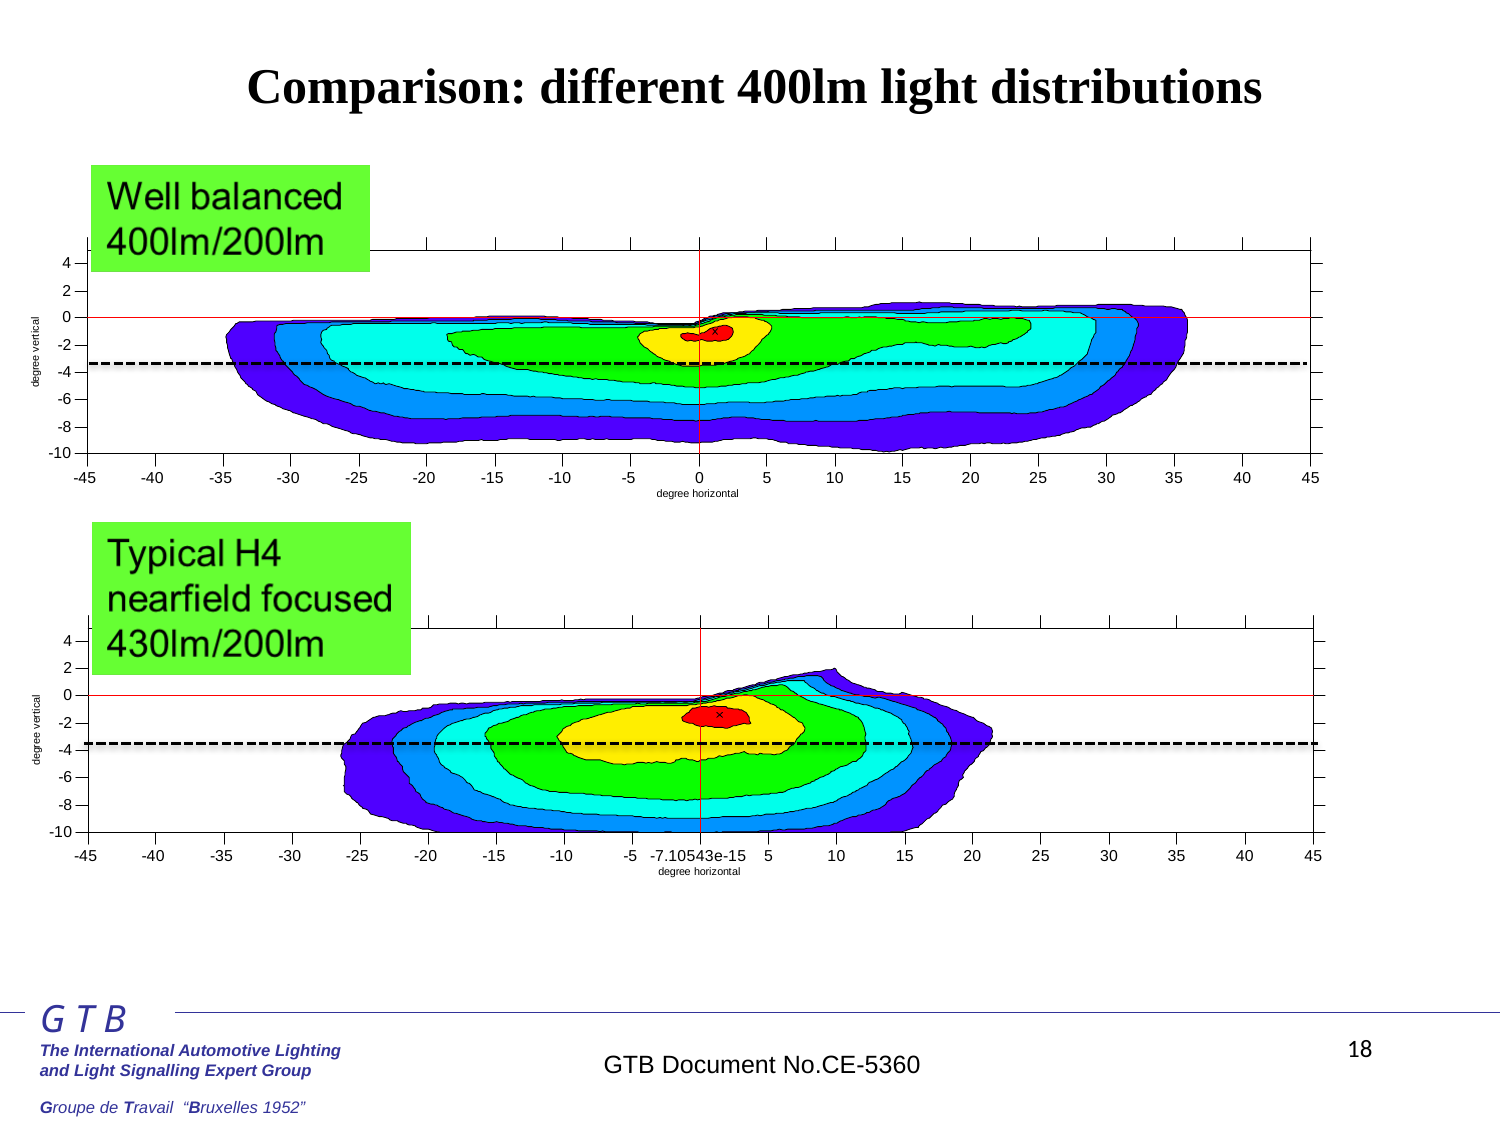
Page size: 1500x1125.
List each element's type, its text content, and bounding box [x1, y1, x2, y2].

text_box GTB Document No.CE-5360 [505, 1025, 1020, 1101]
slide_number 18 [1074, 1024, 1388, 1101]
picture [0, 160, 1365, 907]
text_box Comparison: different 400lm light distributions [227, 45, 1283, 121]
